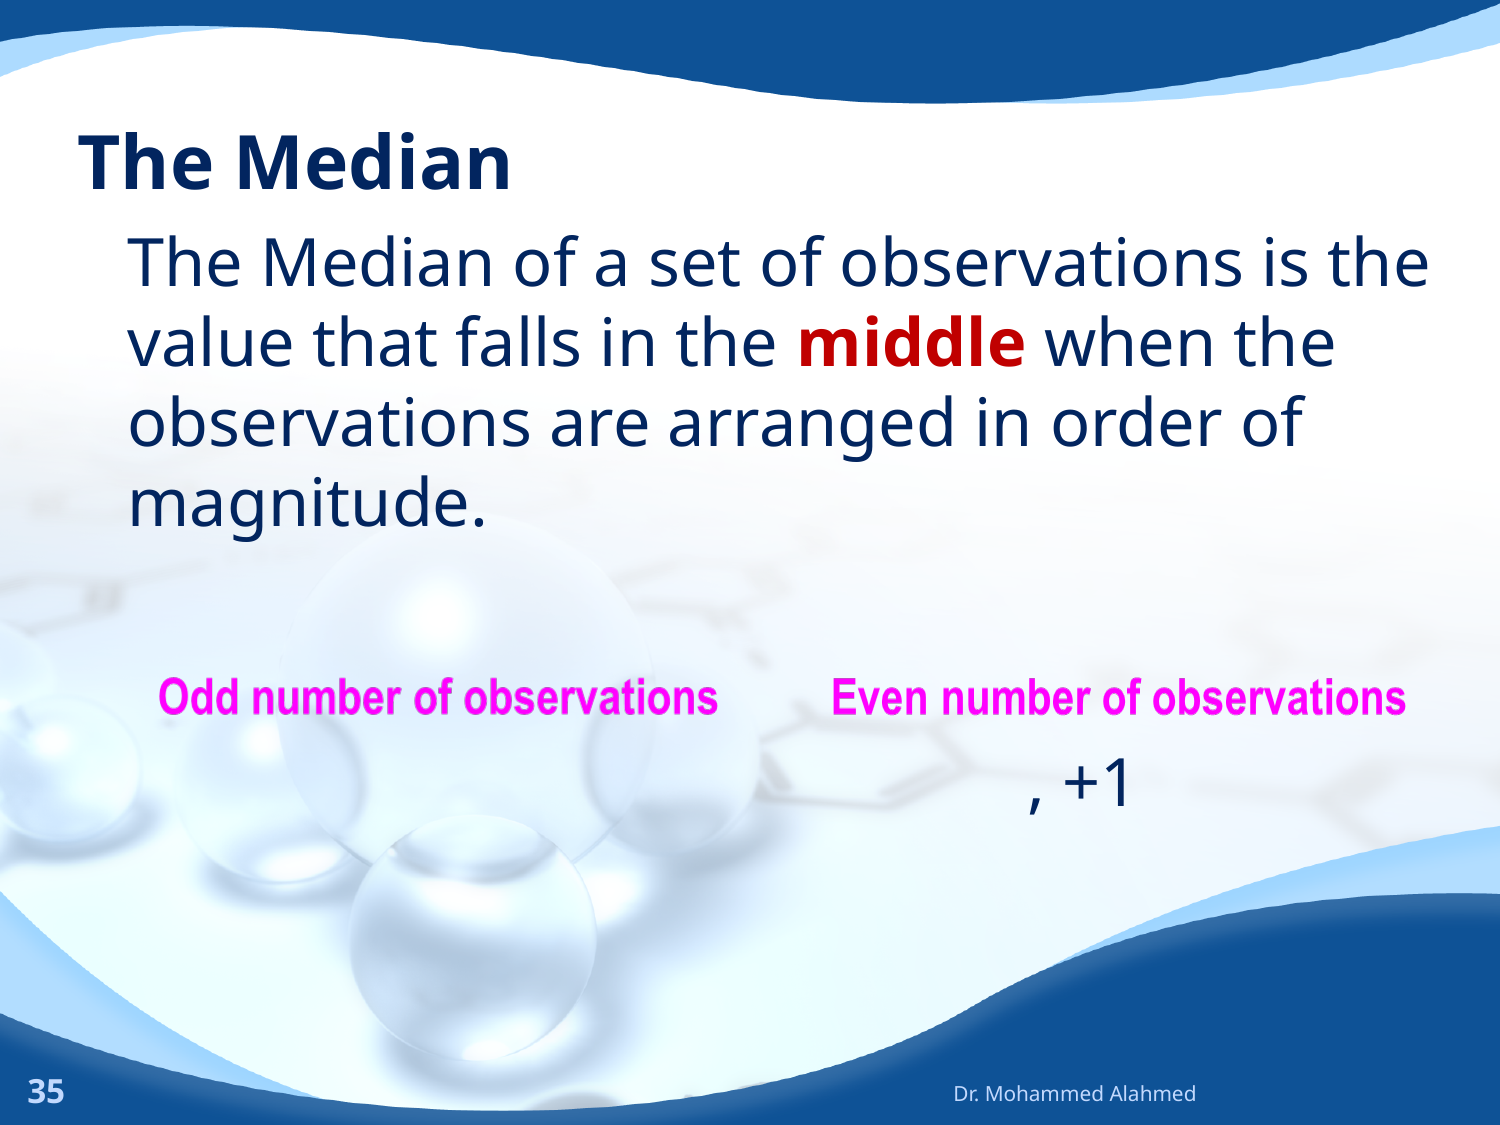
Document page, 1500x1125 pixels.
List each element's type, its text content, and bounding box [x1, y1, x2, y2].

footer Dr. Mohammed Alahmed [837, 1073, 1313, 1125]
picture [0, 0, 1500, 1125]
title The Median [62, 107, 1413, 213]
slide_number 35 [12, 1062, 363, 1123]
